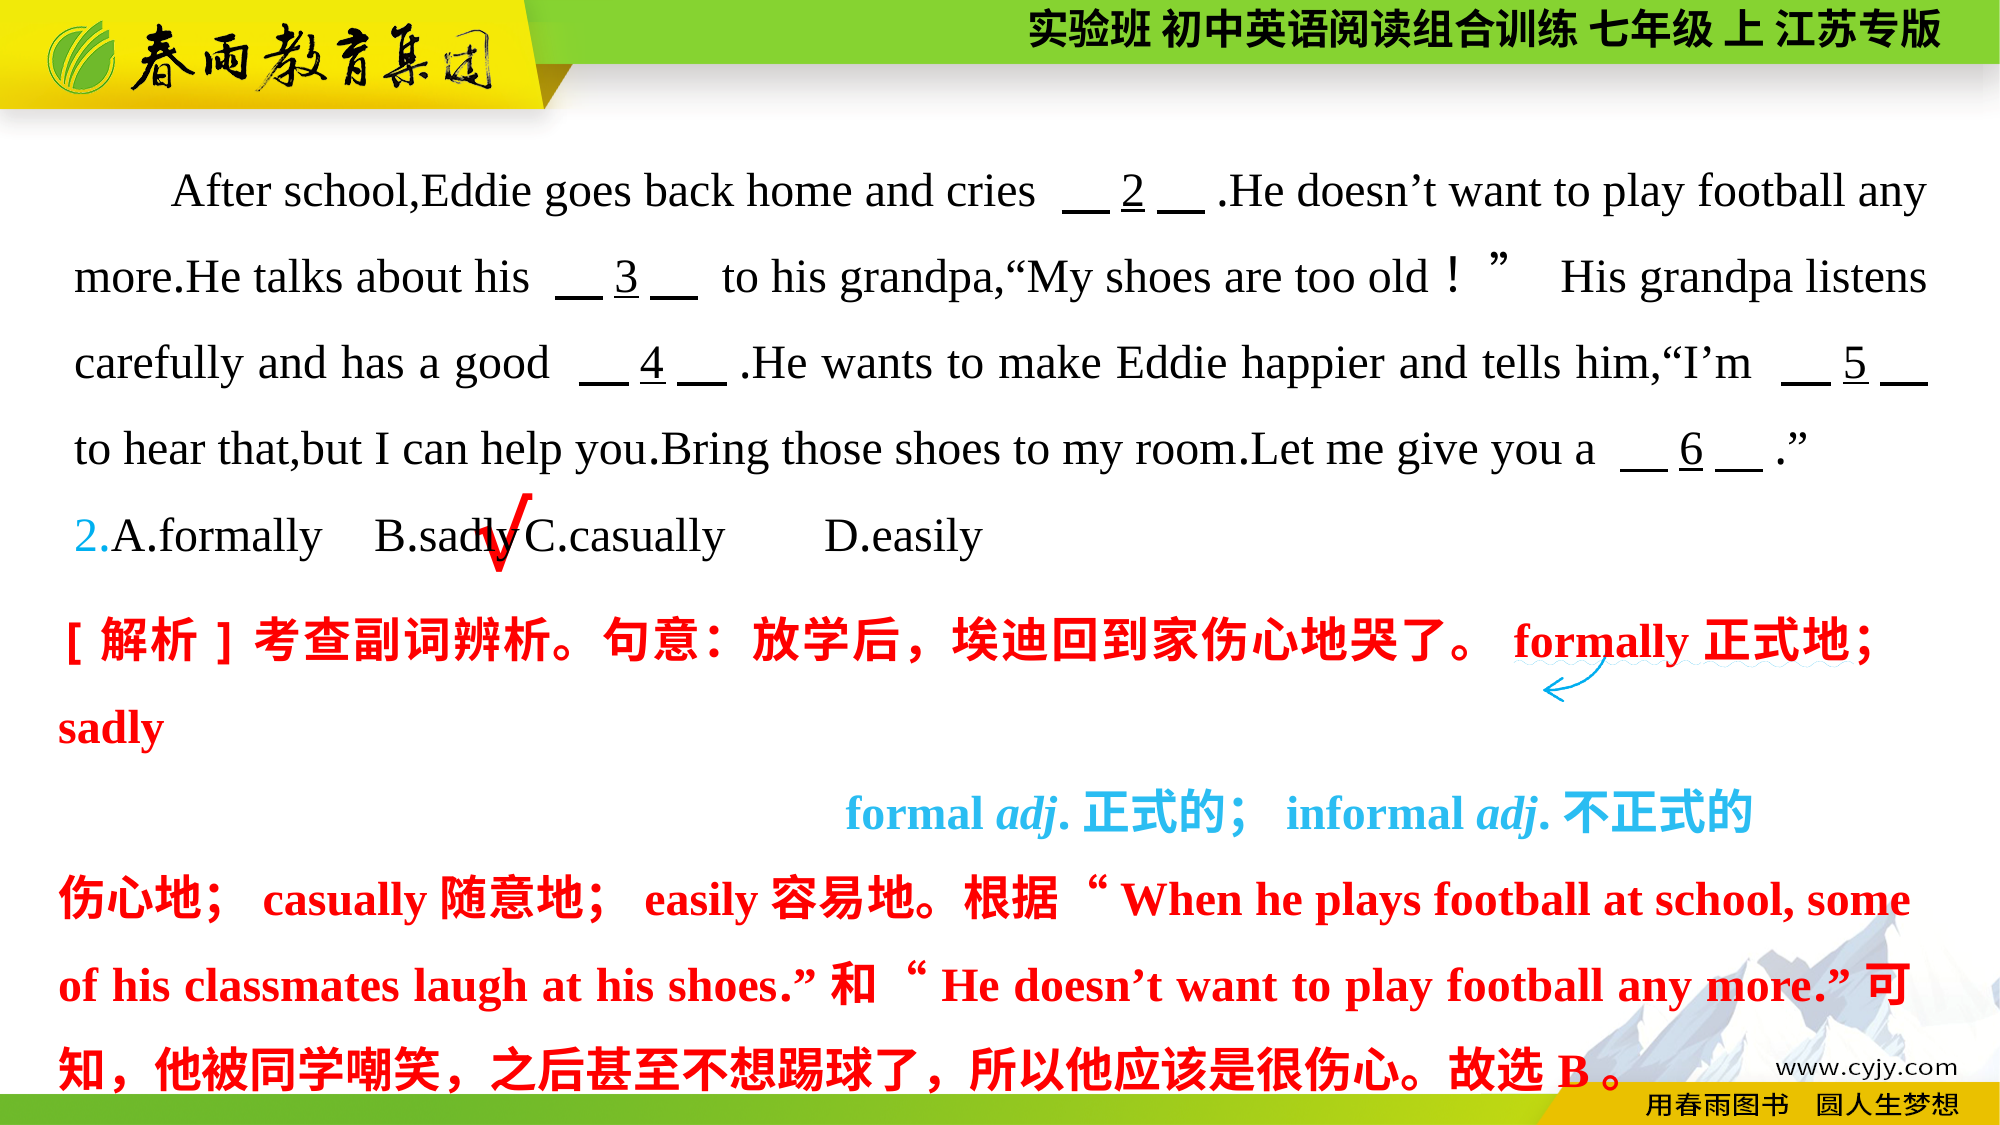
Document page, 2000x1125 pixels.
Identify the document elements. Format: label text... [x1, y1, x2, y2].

picture [0, 0, 2000, 1125]
list After school,Eddie goes back home and cries 2 .He doesn’t want to play football any more.He talks about his 3 to his grandpa,“My shoes are too old！” His grandpa listens carefully and has a good 4 .He wants to make Eddie happier and tells him,“I’m 5 to hear that,but I can help you.Bring those shoes to my room.Let me give you a 6 .” 2.A.formally B.sadly C.casually D.easily [59, 122, 1944, 573]
text_box [解析]考查副词辨析。句意：放学后，埃迪回到家伤心地哭了。formally正式地；sadly formal adj.正式的；informal adj.不正式的 伤心地；casually随意地；easily容易地。根据“When he plays football at school, some of his classmates laugh at his shoes.”和“He doesn’t want to play football any more.”可知，他被同学嘲笑，之后甚至不想踢球了，所以他应该是很伤心。故选B。 [43, 573, 1928, 1105]
